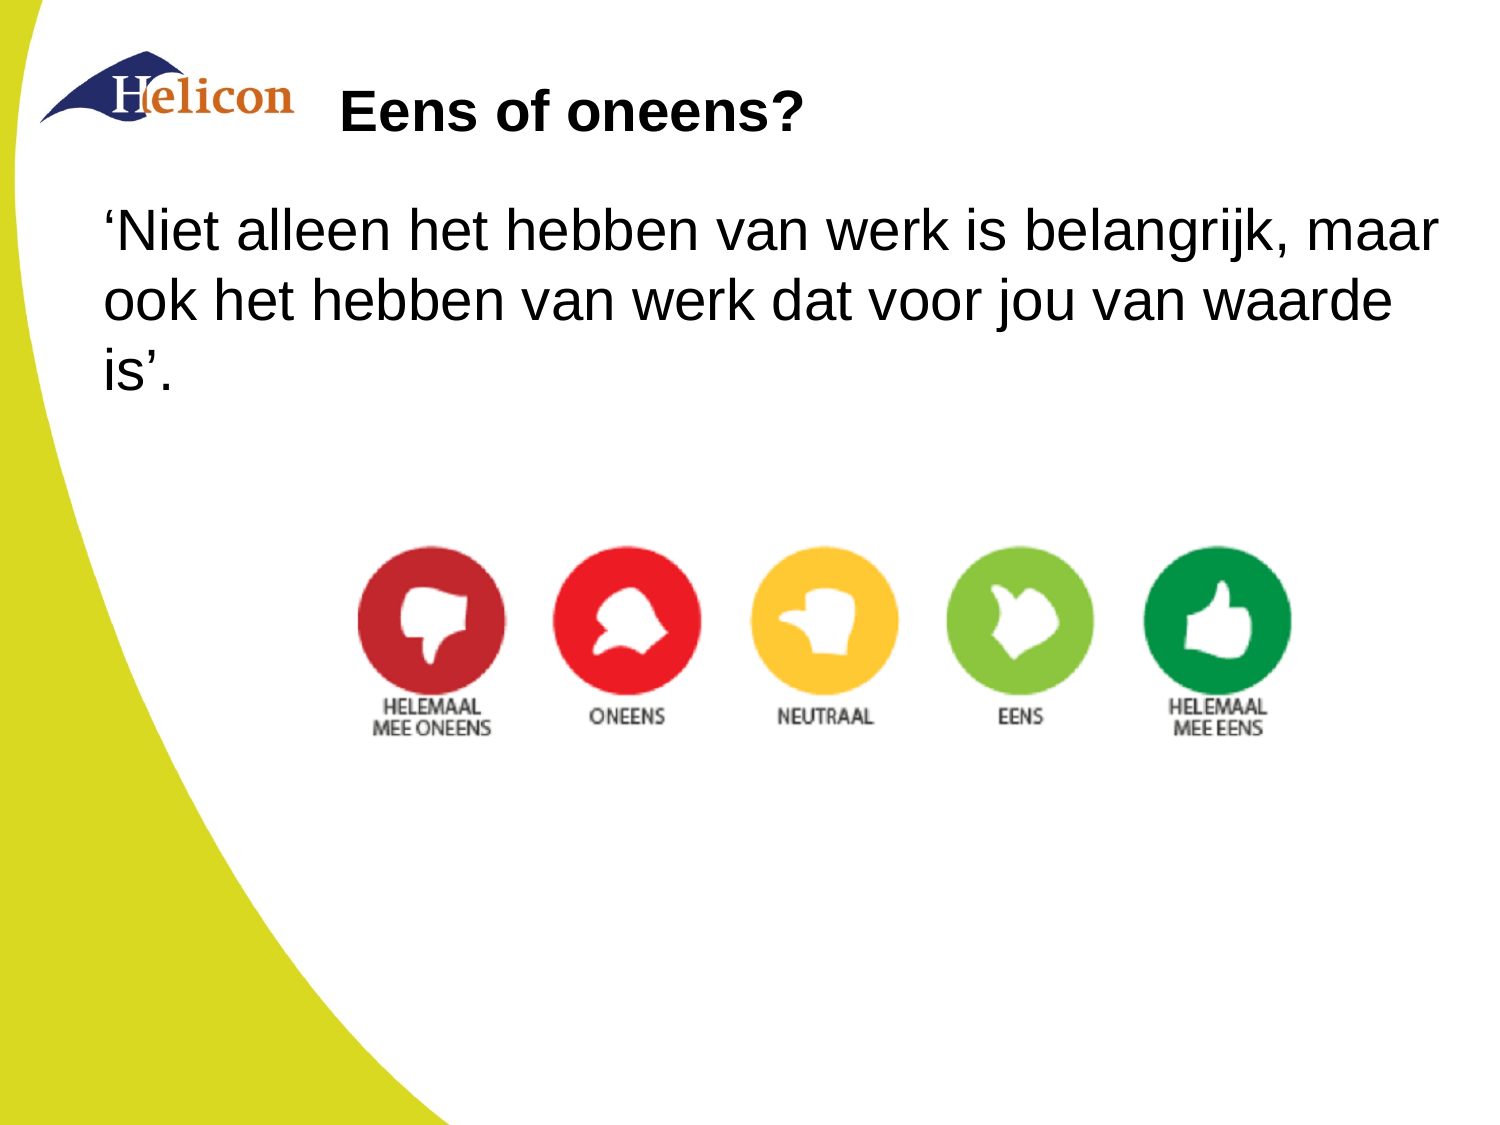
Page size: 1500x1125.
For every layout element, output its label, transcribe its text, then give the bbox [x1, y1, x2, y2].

text_box ‘Niet alleen het hebben van werk is belangrijk, maar ook het hebben van werk dat voor jou van waarde is’. [88, 184, 1459, 470]
picture [0, 0, 1500, 1125]
title Eens of oneens? [324, 54, 1415, 161]
